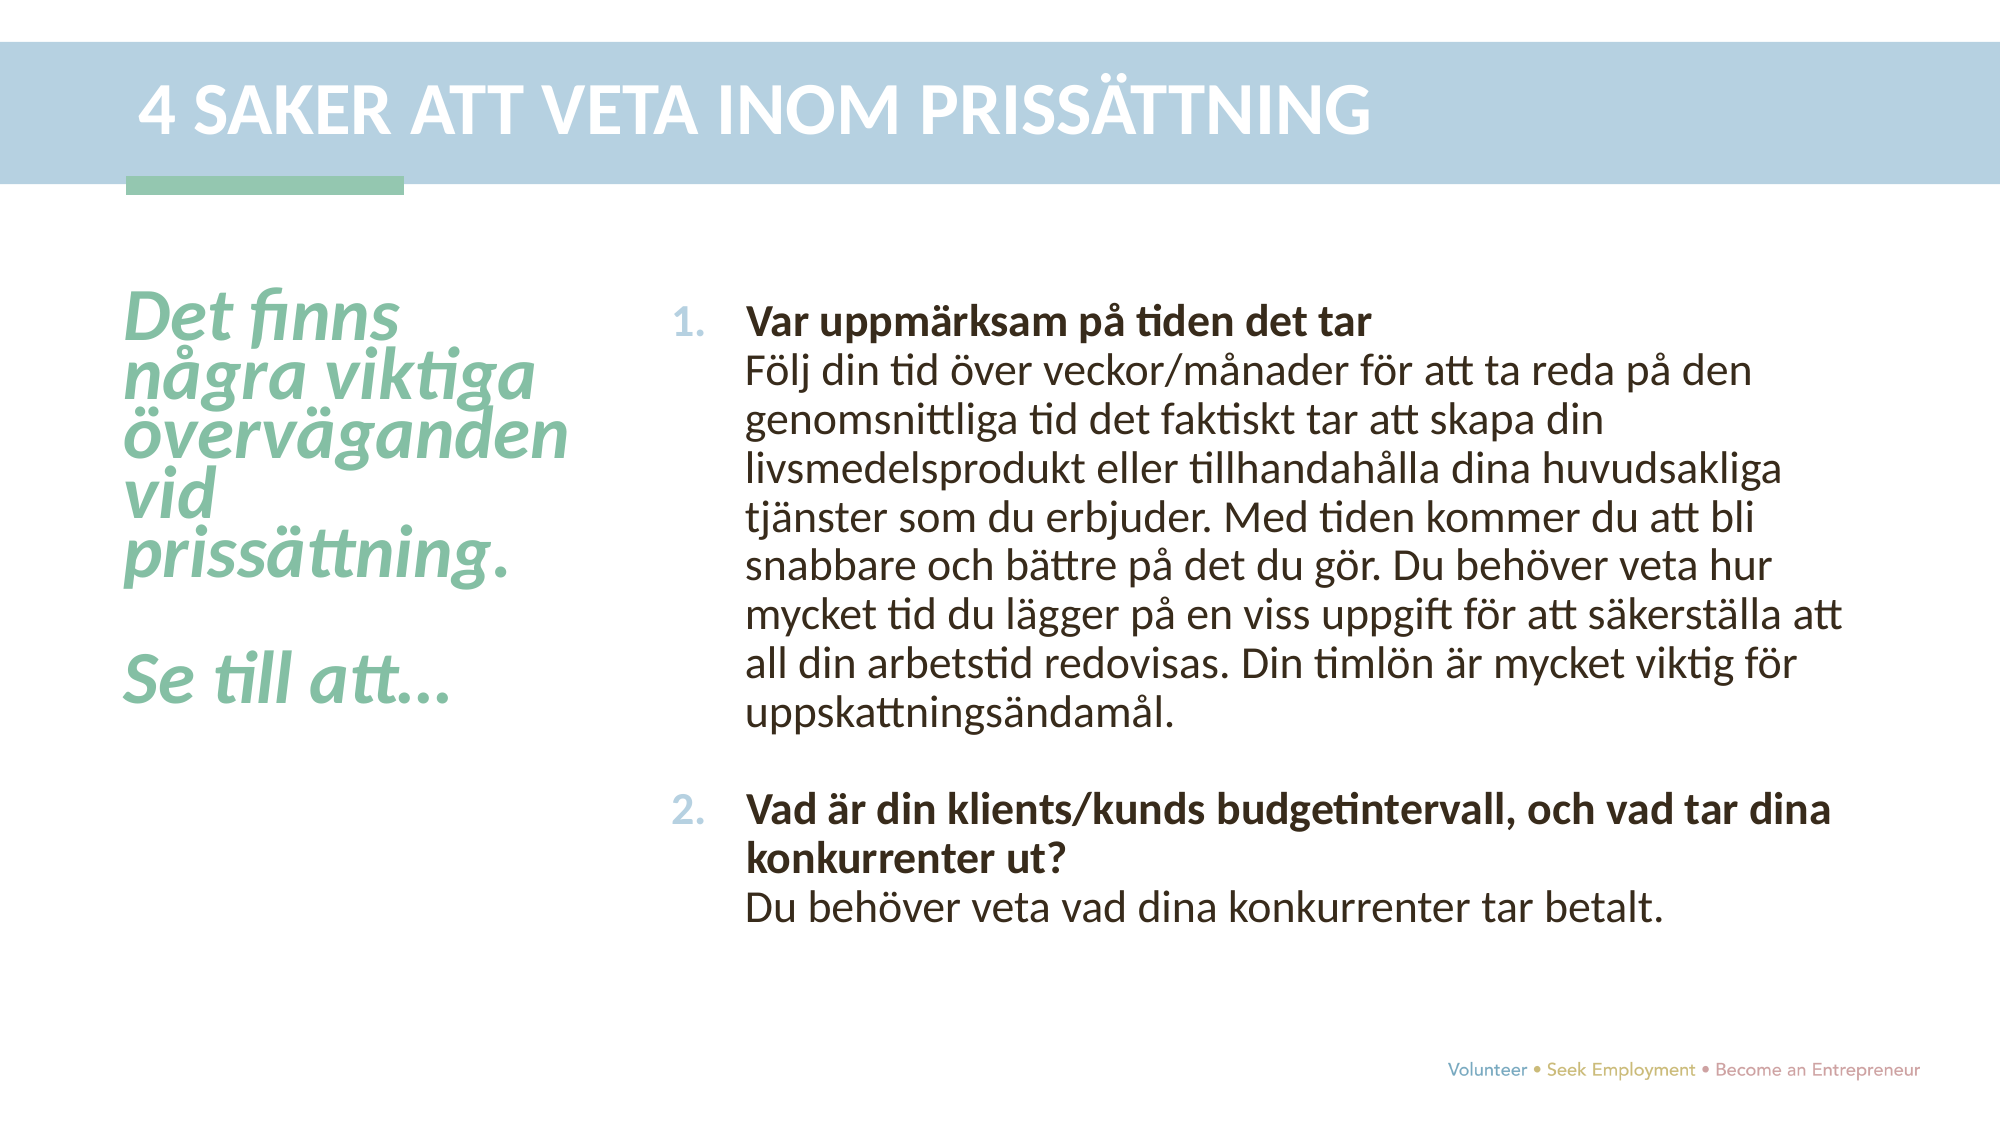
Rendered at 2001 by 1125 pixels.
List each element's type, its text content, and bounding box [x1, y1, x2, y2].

text_box Det finns några viktiga överväganden vid prissättning. Se till att… [108, 288, 603, 552]
text_box Var uppmärksam på tiden det tar Följ din tid över veckor/månader för att ta reda på den genomsnittliga tid det faktiskt tar att skapa din livsmedelsprodukt eller tillhandahålla dina huvudsakliga tjänster som du erbjuder. Med tiden kommer du att bli snabbare och bättre på det du gör. Du behöver veta hur mycket tid du lägger på en viss uppgift för att säkerställa att all din arbetstid redovisas. Din timlön är mycket viktig för uppskattningsändamål. Vad är din klients/kunds budgetintervall, och vad tar dina konkurrenter ut? Du behöver veta vad dina konkurrenter tar betalt. [656, 289, 1896, 915]
picture [1418, 1046, 1971, 1103]
list 4 SAKER ATT VETA INOM PRISSÄTTNING [123, 51, 1913, 170]
